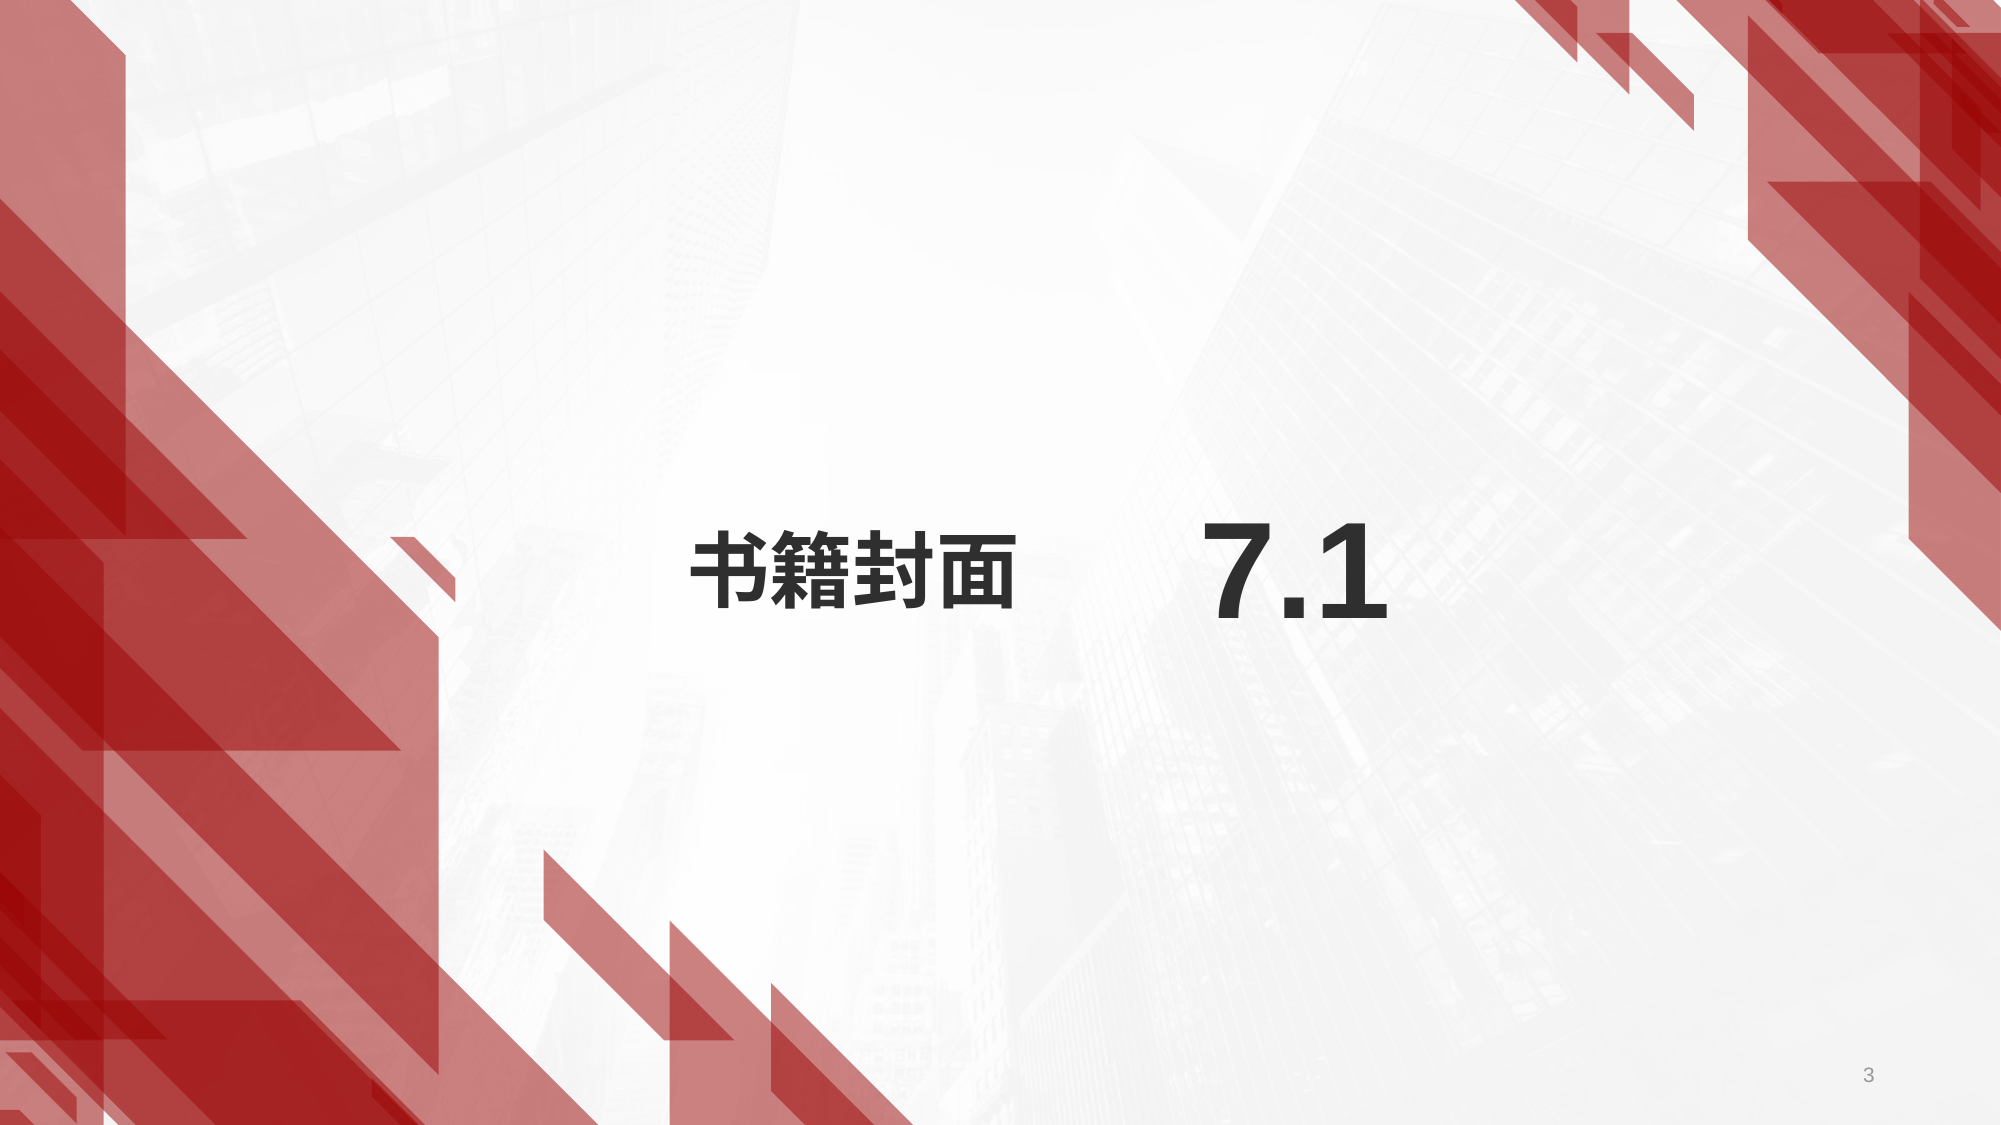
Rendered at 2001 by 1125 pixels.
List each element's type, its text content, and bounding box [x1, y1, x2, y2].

slide_number 3 [1452, 1056, 1890, 1092]
list 7.1 [1184, 471, 1408, 654]
title 书籍封面 [671, 499, 1045, 626]
